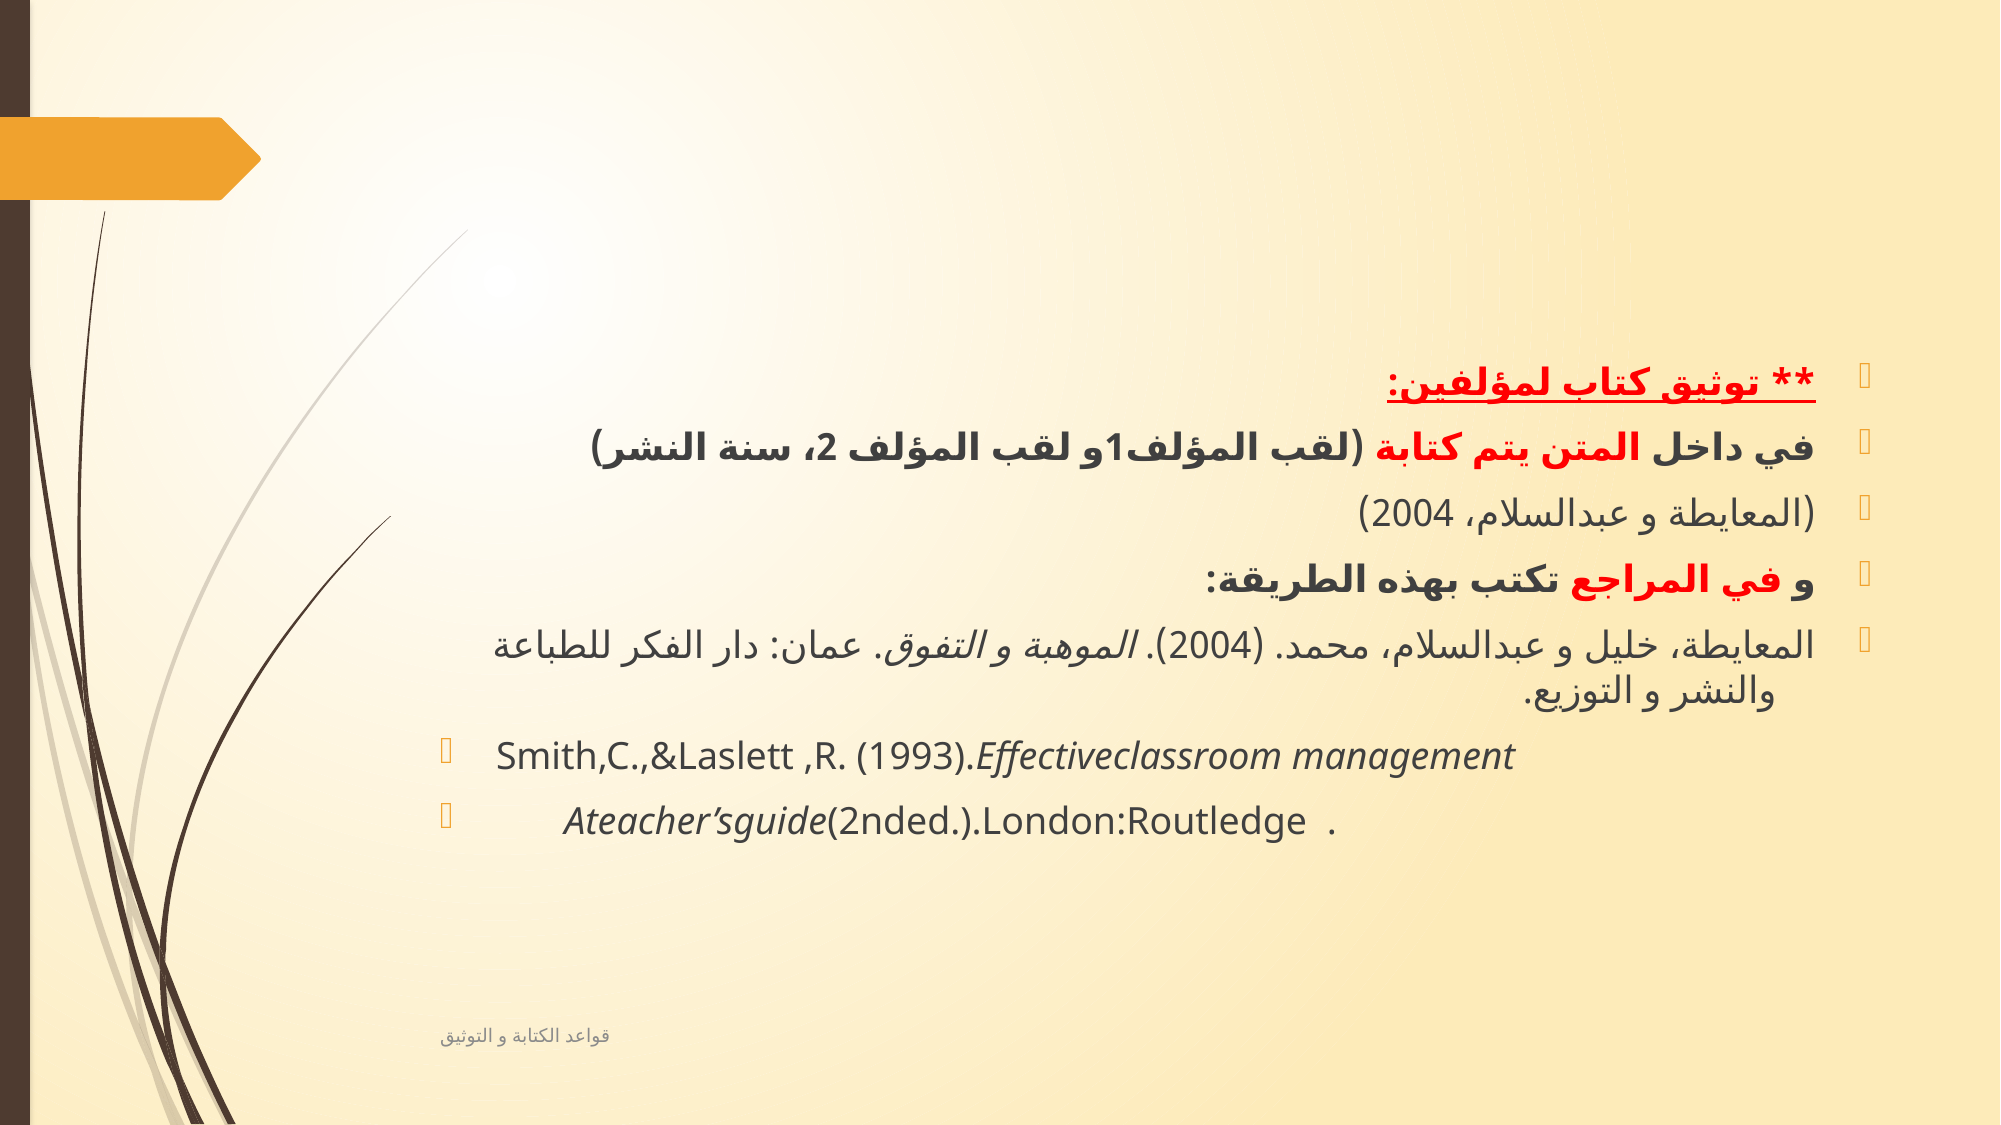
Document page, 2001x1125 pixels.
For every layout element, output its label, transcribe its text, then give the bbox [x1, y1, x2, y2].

list ** توثيق كتاب لمؤلفين: في داخل المتن يتم كتابة (لقب المؤلف1و لقب المؤلف 2، سنة النشر) (المعايطة و عبدالسلام، 2004) و في المراجع تكتب بهذه الطريقة: المعايطة، خليل و عبدالسلام، محمد. (2004). الموهبة و التفوق. عمان: دار الفكر للطباعة والنشر و التوزيع. Smith,C.,&Laslett ,R. (1993).Effectiveclassroom management Ateacher’sguide(2nded.).London:Routledge . [424, 350, 1888, 970]
footer قواعد الكتابة و التوثيق [424, 1006, 1675, 1067]
